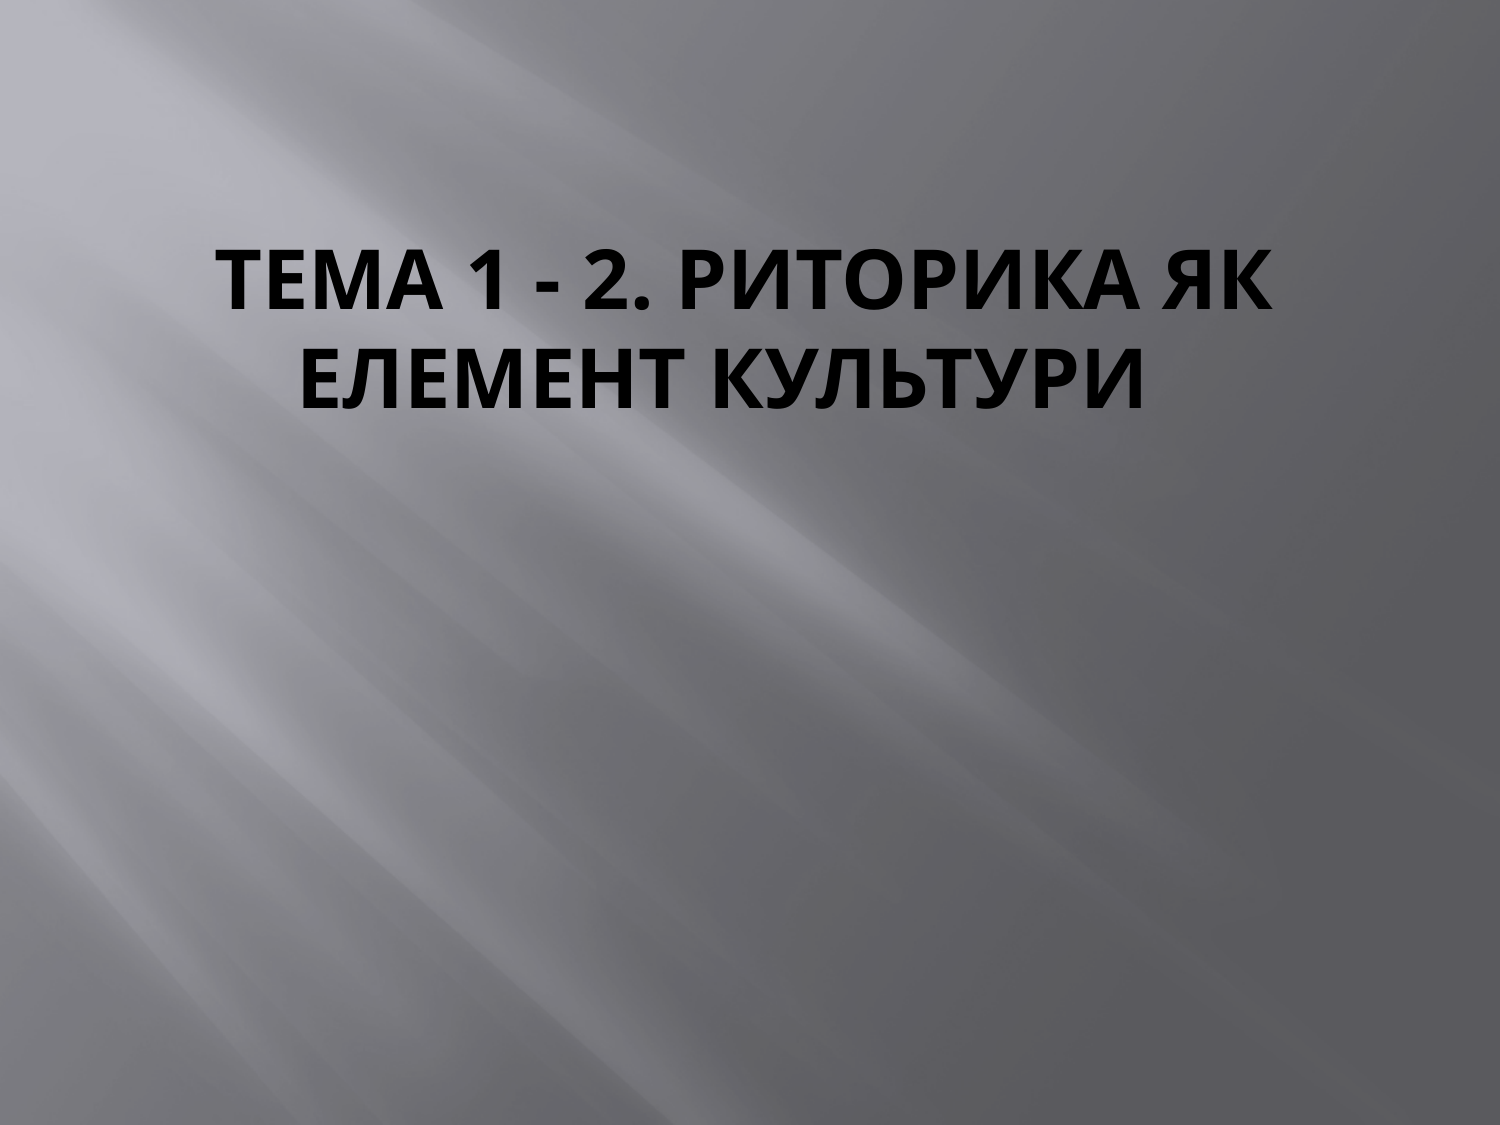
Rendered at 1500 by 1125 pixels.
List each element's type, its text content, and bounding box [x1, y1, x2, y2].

title Тема 1 - 2. Риторика як елемент культури [69, 224, 1420, 525]
